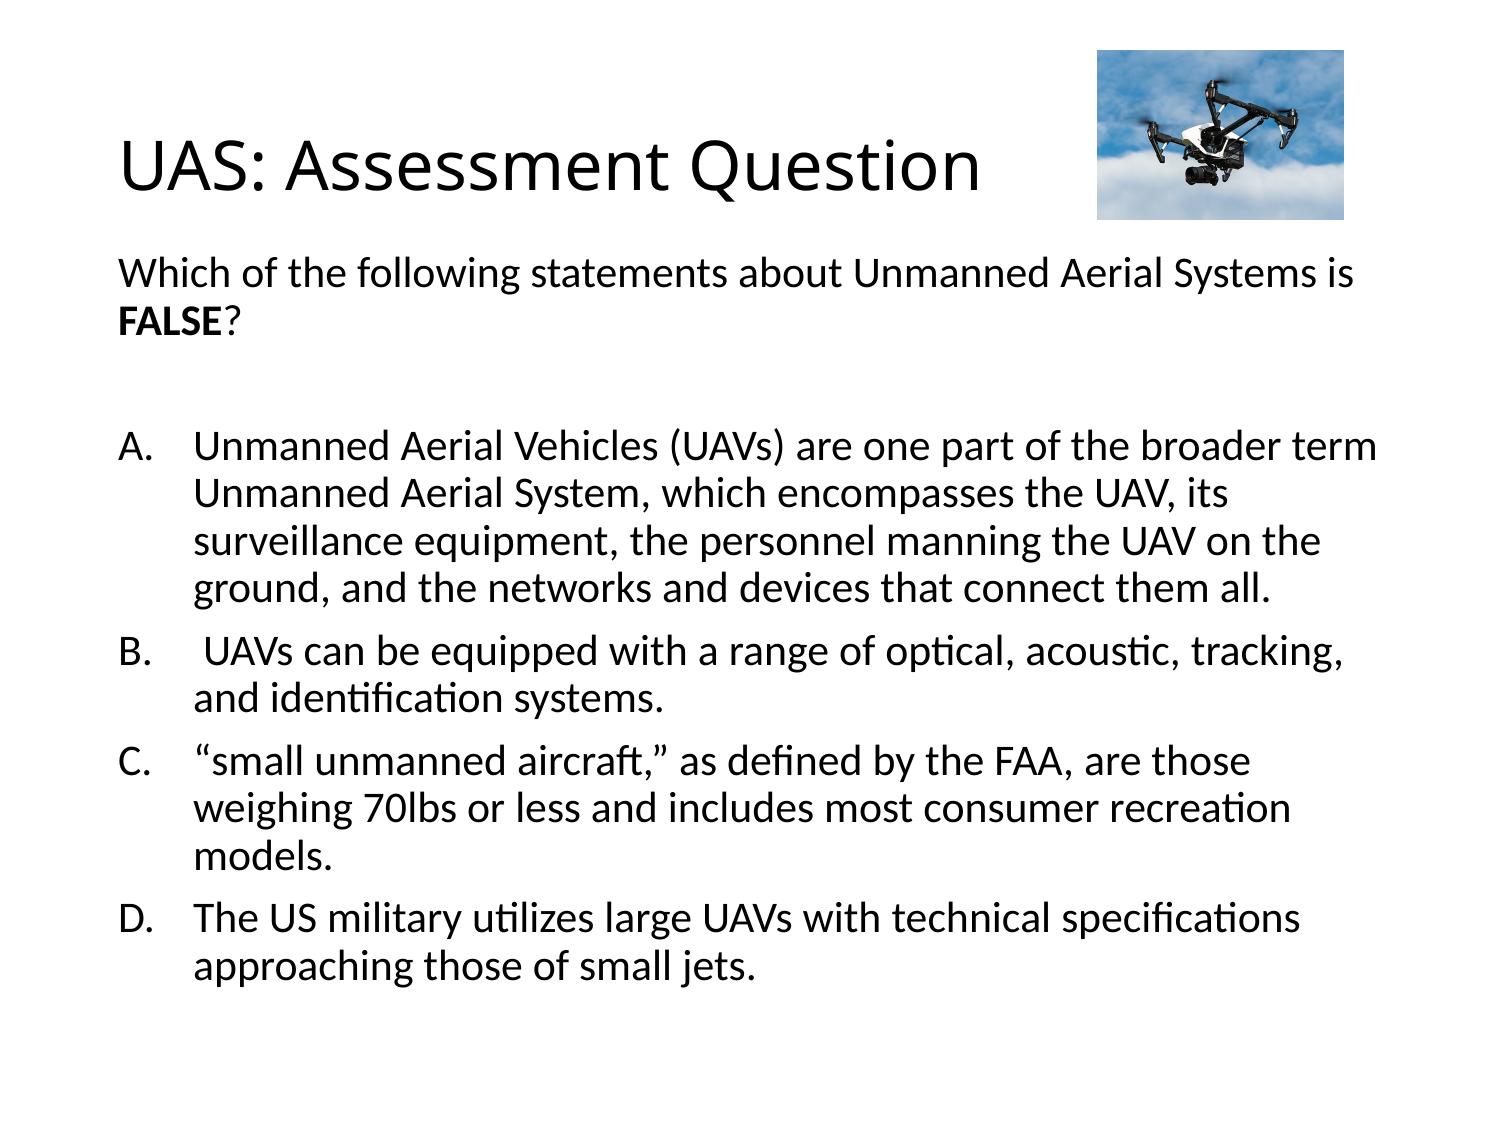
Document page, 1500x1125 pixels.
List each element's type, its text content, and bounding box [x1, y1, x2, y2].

picture [1097, 50, 1344, 221]
list Which of the following statements about Unmanned Aerial Systems is FALSE? Unmanned Aerial Vehicles (UAVs) are one part of the broader term Unmanned Aerial System, which encompasses the UAV, its surveillance equipment, the personnel manning the UAV on the ground, and the networks and devices that connect them all. UAVs can be equipped with a range of optical, acoustic, tracking, and identification systems. “small unmanned aircraft,” as defined by the FAA, are those weighing 70lbs or less and includes most consumer recreation models. The US military utilizes large UAVs with technical specifications approaching those of small jets. [102, 242, 1398, 957]
title UAS: Assessment Question [102, 59, 1398, 242]
